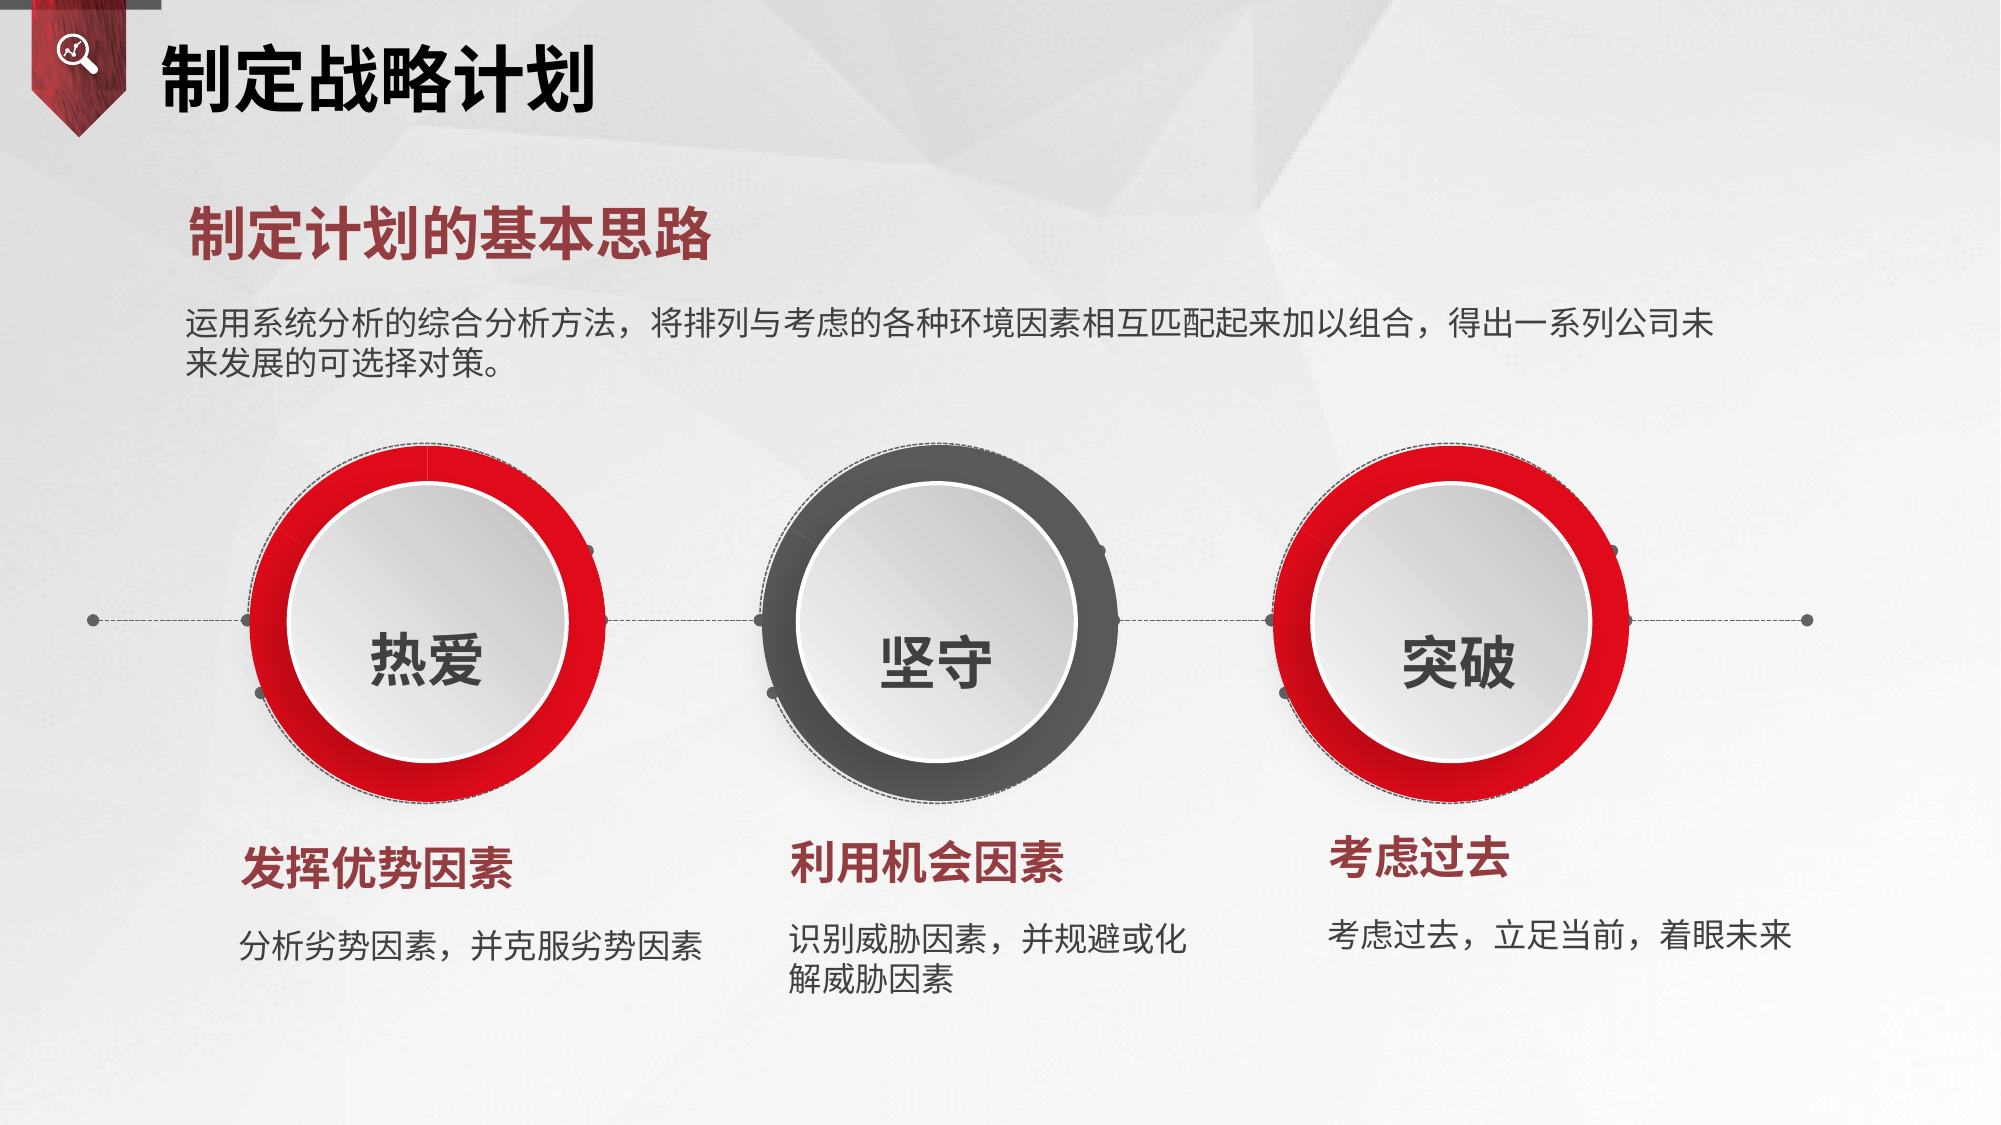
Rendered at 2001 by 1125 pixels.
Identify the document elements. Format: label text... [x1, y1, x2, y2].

text_box 识别威胁因素，并规避或化解威胁因素 [773, 911, 1233, 1006]
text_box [149, 438, 706, 810]
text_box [170, 189, 1735, 432]
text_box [1172, 438, 1730, 810]
text_box 考虑过去，立足当前，着眼未来 [1312, 906, 1932, 962]
text_box 考虑过去 [1313, 821, 1527, 892]
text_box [661, 437, 1219, 809]
text_box 利用机会因素 [775, 825, 1080, 896]
text_box 发挥优势因素 [225, 832, 530, 902]
text_box 制定战略计划 [149, 28, 891, 128]
picture [0, 0, 2001, 1125]
text_box 分析劣势因素，并克服劣势因素 [223, 917, 773, 973]
